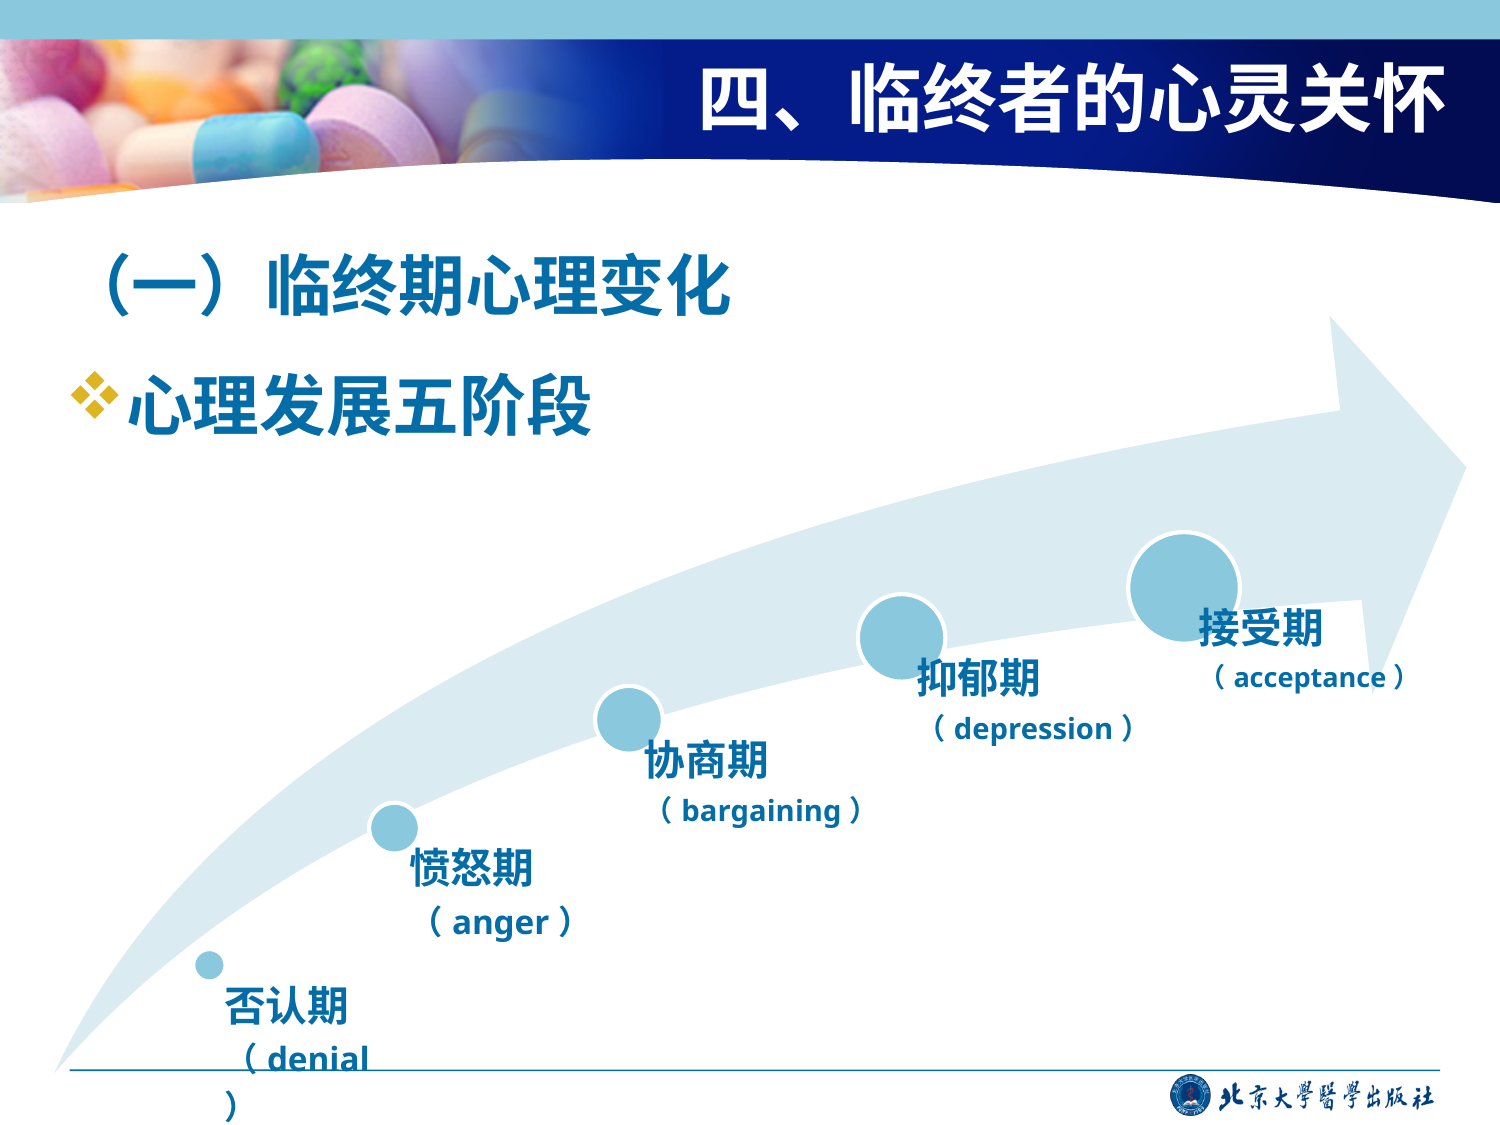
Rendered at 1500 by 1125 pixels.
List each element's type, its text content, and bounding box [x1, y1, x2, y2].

picture [1170, 1074, 1436, 1118]
title 四、临终者的心灵关怀 [137, 49, 1463, 143]
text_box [53, 315, 1467, 1074]
picture [0, 40, 1500, 203]
list （一）临终期心理变化 心理发展五阶段 [49, 196, 1463, 318]
